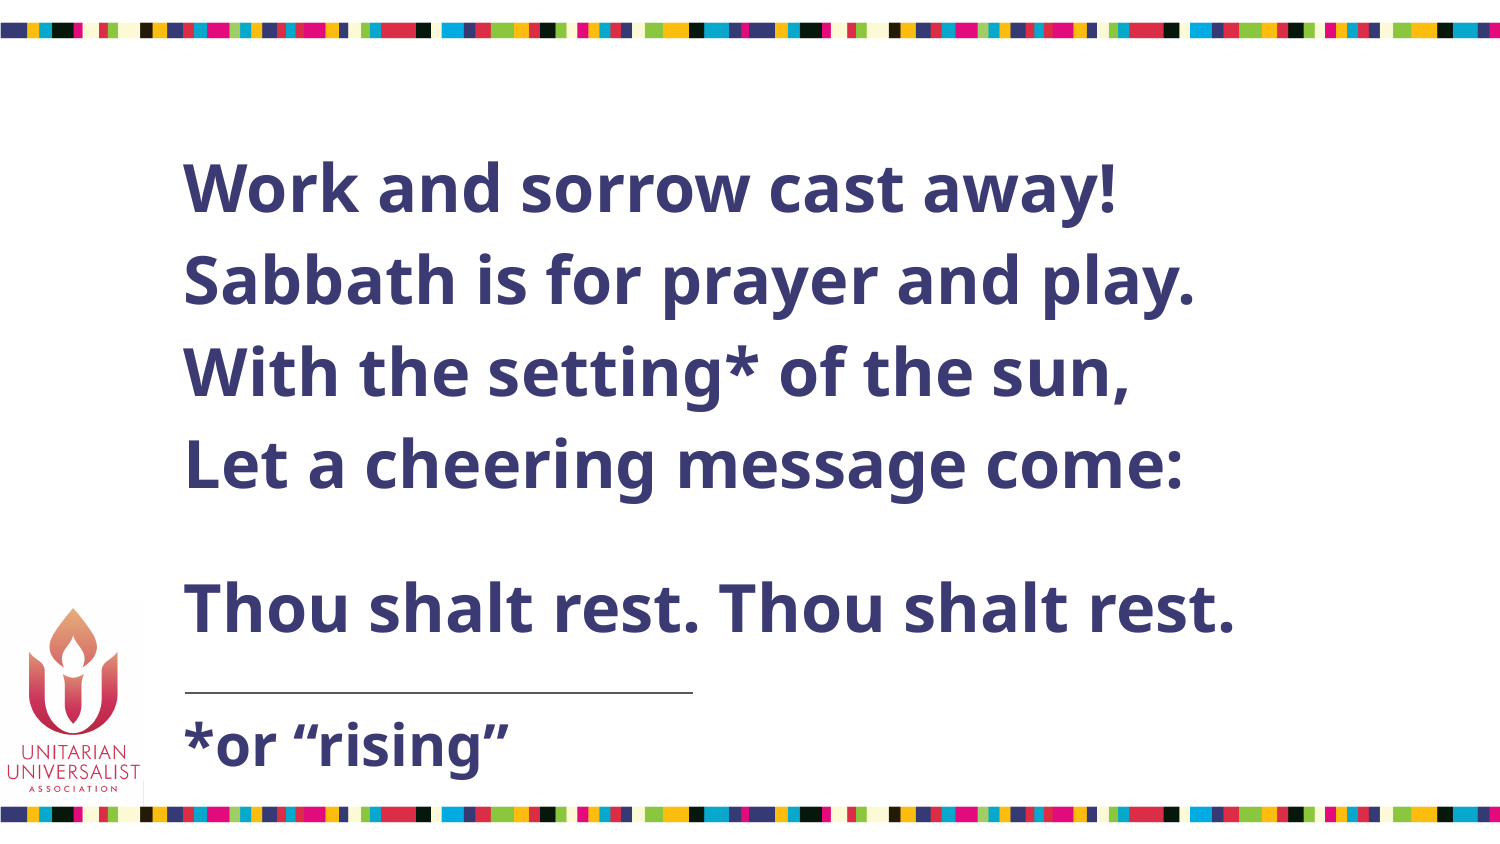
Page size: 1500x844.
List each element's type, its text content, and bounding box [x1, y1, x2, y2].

picture [0, 600, 1500, 824]
picture [0, 22, 1500, 40]
text_box Work and sorrow cast away! Sabbath is for prayer and play. With the setting* of the sun, Let a cheering message come: Thou shalt rest. Thou shalt rest. *or “rising” [168, 119, 1421, 794]
